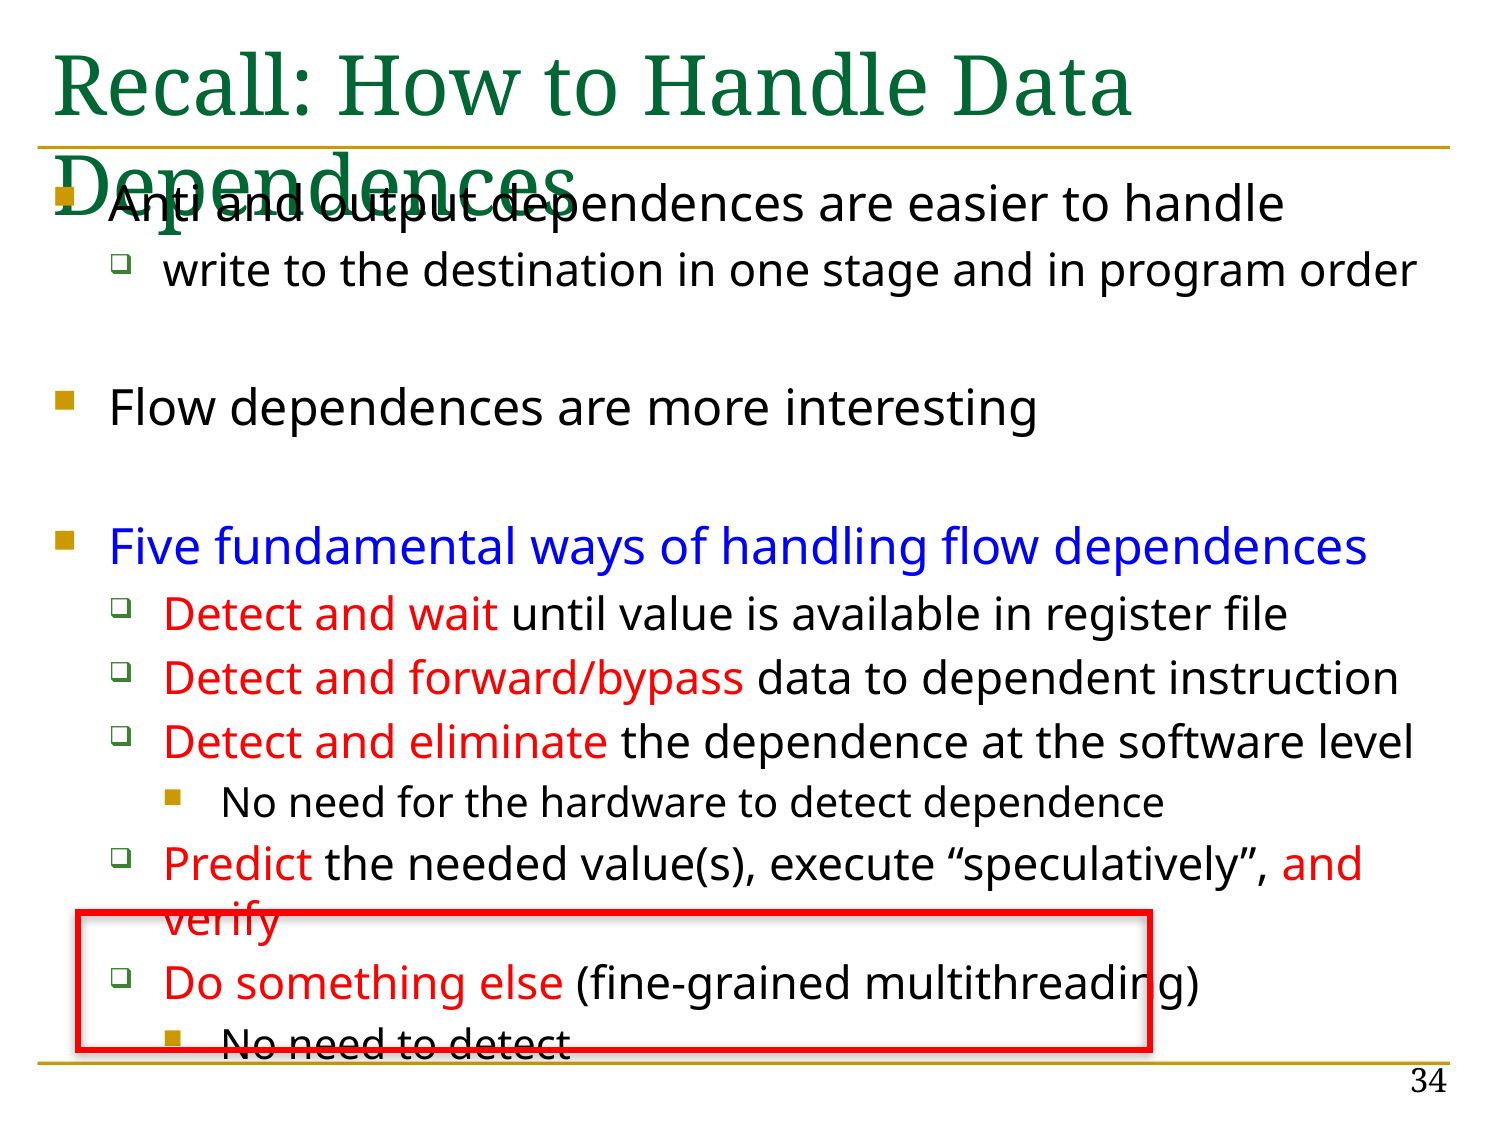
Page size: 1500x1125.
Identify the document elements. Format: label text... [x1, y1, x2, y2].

slide_number 34 [1111, 1036, 1462, 1112]
list Anti and output dependences are easier to handle write to the destination in one stage and in program order Flow dependences are more interesting Five fundamental ways of handling flow dependences Detect and wait until value is available in register file Detect and forward/bypass data to dependent instruction Detect and eliminate the dependence at the software level No need for the hardware to detect dependence Predict the needed value(s), execute “speculatively”, and verify Do something else (fine-grained multithreading) No need to detect [37, 163, 1475, 1016]
text_box [77, 912, 1150, 1050]
title Recall: How to Handle Data Dependences [37, 24, 1450, 163]
